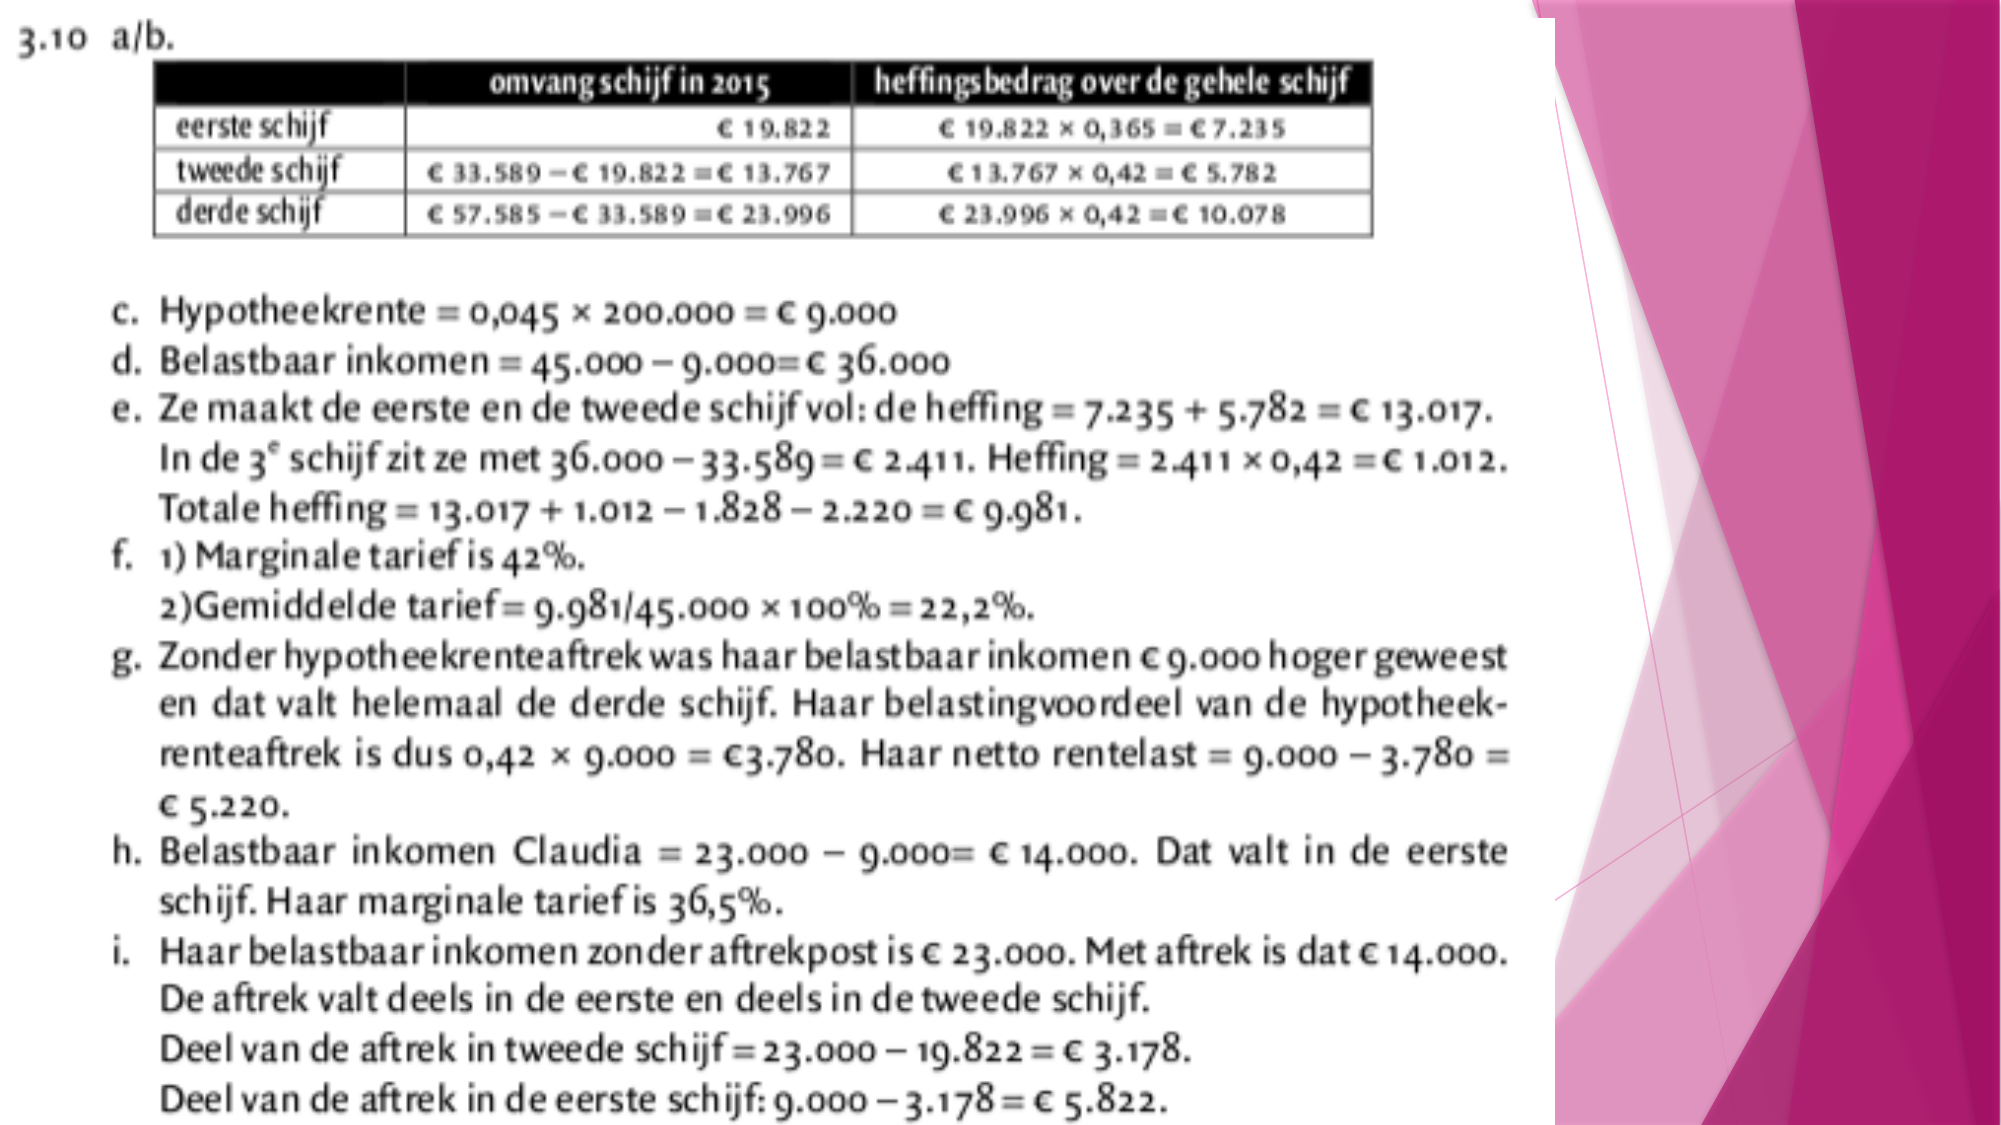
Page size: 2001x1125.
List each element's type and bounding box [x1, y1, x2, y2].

list [0, 17, 1556, 1125]
